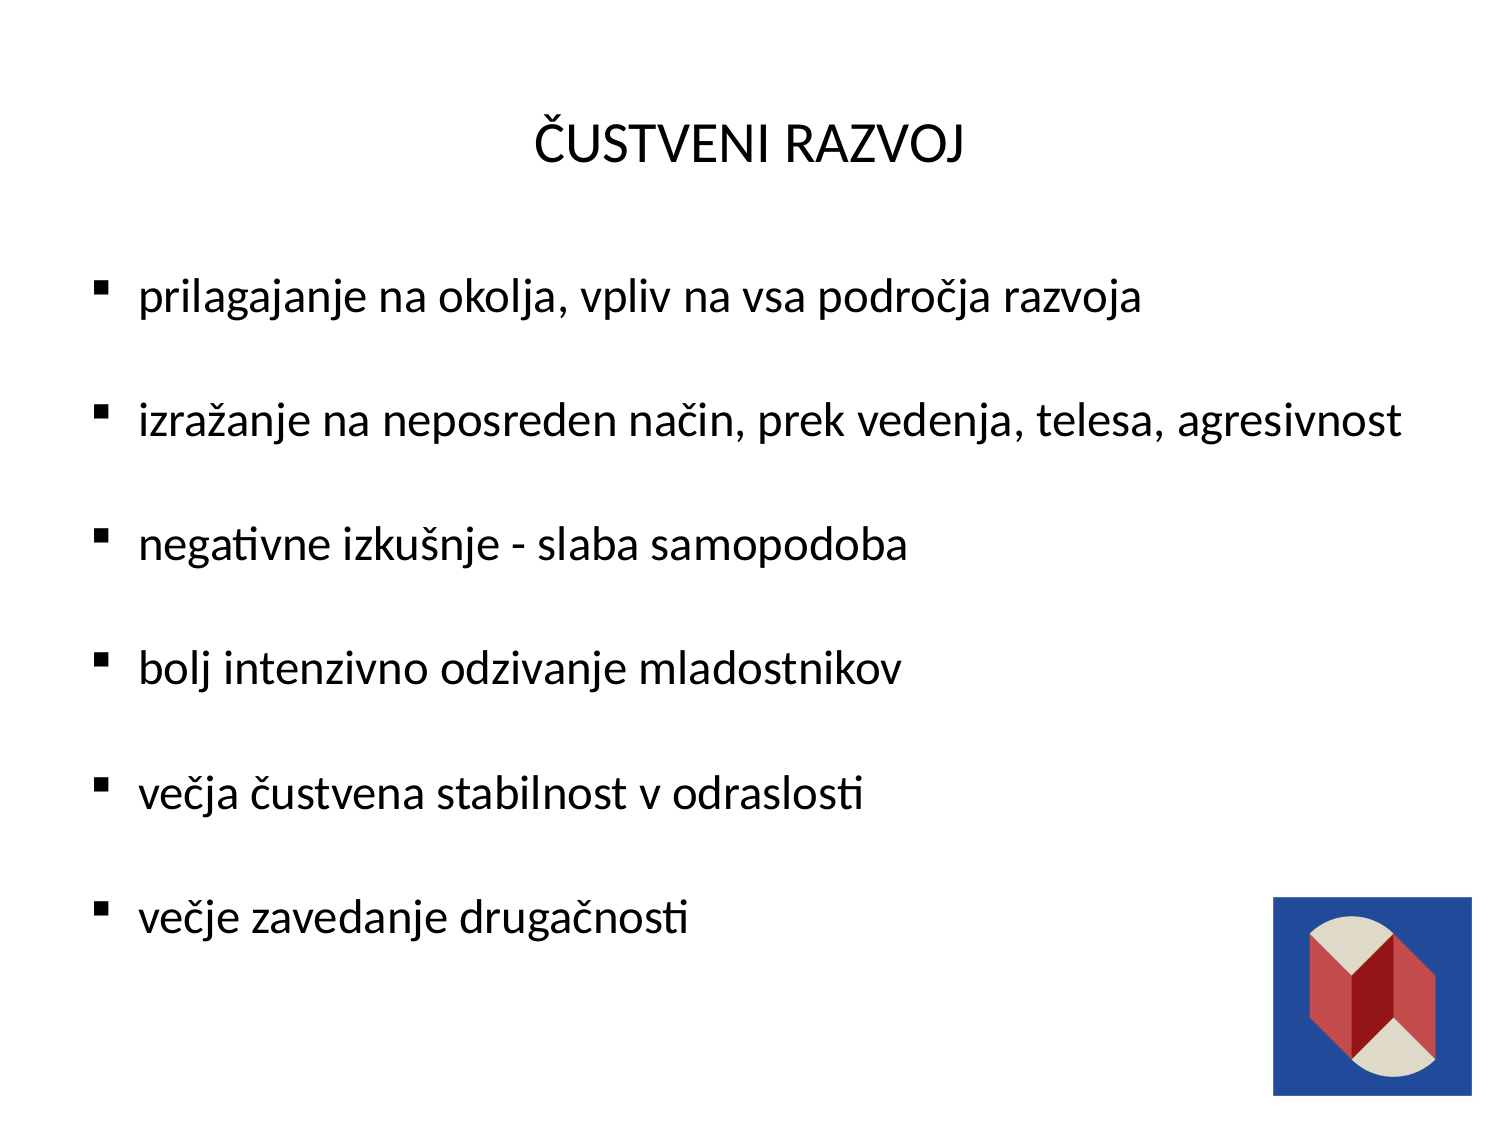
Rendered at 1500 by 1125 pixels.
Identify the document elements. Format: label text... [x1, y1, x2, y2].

title ČUSTVENI RAZVOJ [75, 45, 1425, 233]
picture [1269, 892, 1477, 1100]
list prilagajanje na okolja, vpliv na vsa področja razvoja izražanje na neposreden način, prek vedenja, telesa, agresivnost negativne izkušnje - slaba samopodoba bolj intenzivno odzivanje mladostnikov večja čustvena stabilnost v odraslosti večje zavedanje drugačnosti [75, 262, 1425, 1005]
